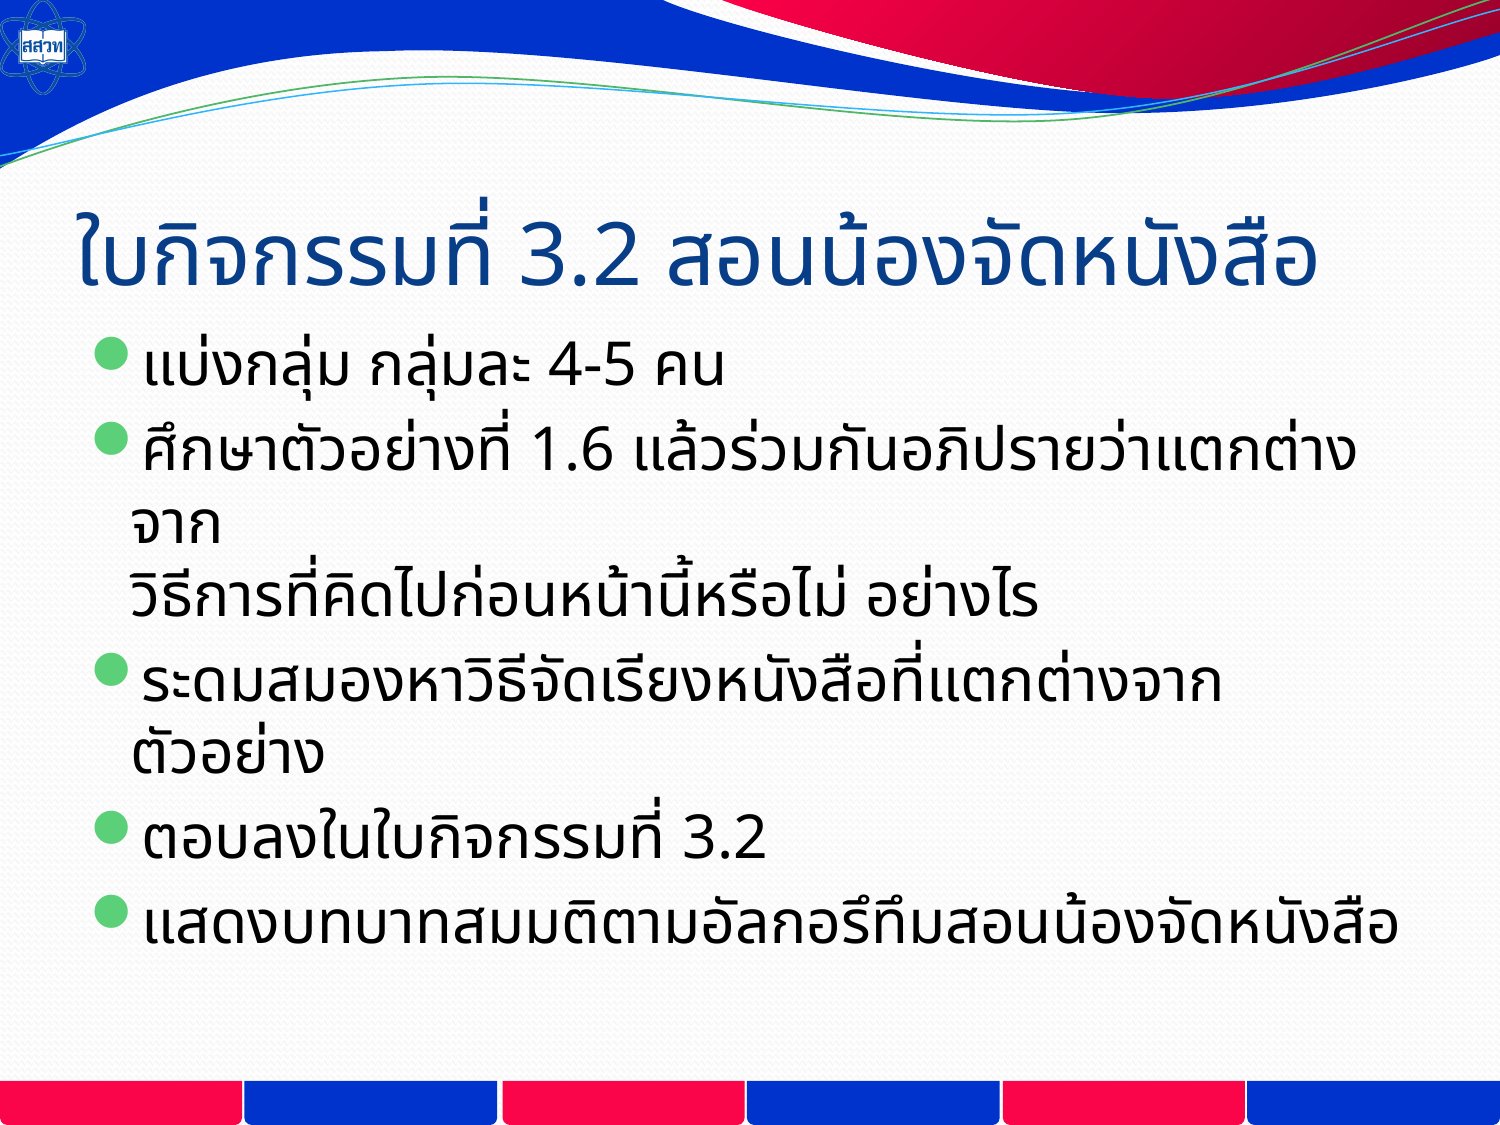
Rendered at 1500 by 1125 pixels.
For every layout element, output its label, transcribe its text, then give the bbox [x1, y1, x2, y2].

title ใบกิจกรรมที่ 3.2 สอนน้องจัดหนังสือ [75, 115, 1425, 303]
list แบ่งกลุ่ม กลุ่มละ 4-5 คน ศึกษาตัวอย่างที่ 1.6 แล้วร่วมกันอภิปรายว่าแตกต่างจาก วิธีการที่คิดไปก่อนหน้านี้หรือไม่ อย่างไร ระดมสมองหาวิธีจัดเรียงหนังสือที่แตกต่างจากตัวอย่าง ตอบลงในใบกิจกรรมที่ 3.2 แสดงบทบาทสมมติตามอัลกอรึทึมสอนน้องจัดหนังสือ [75, 317, 1425, 1038]
picture [0, 0, 86, 95]
